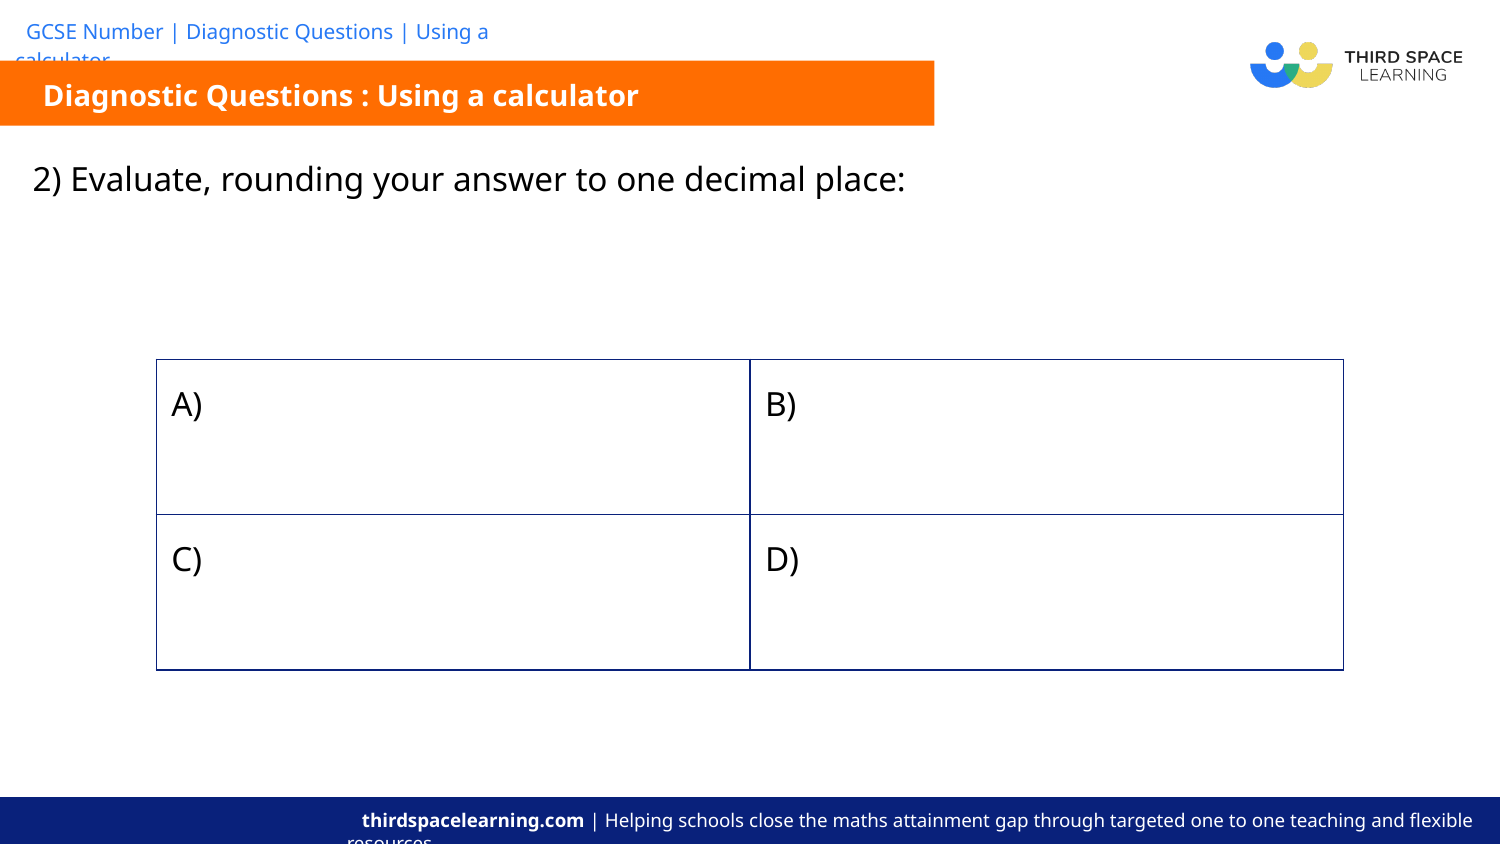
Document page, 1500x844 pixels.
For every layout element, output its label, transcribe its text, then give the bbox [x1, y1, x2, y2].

picture [1250, 33, 1465, 99]
text_box Diagnostic Questions : Using a calculator [27, 61, 778, 127]
